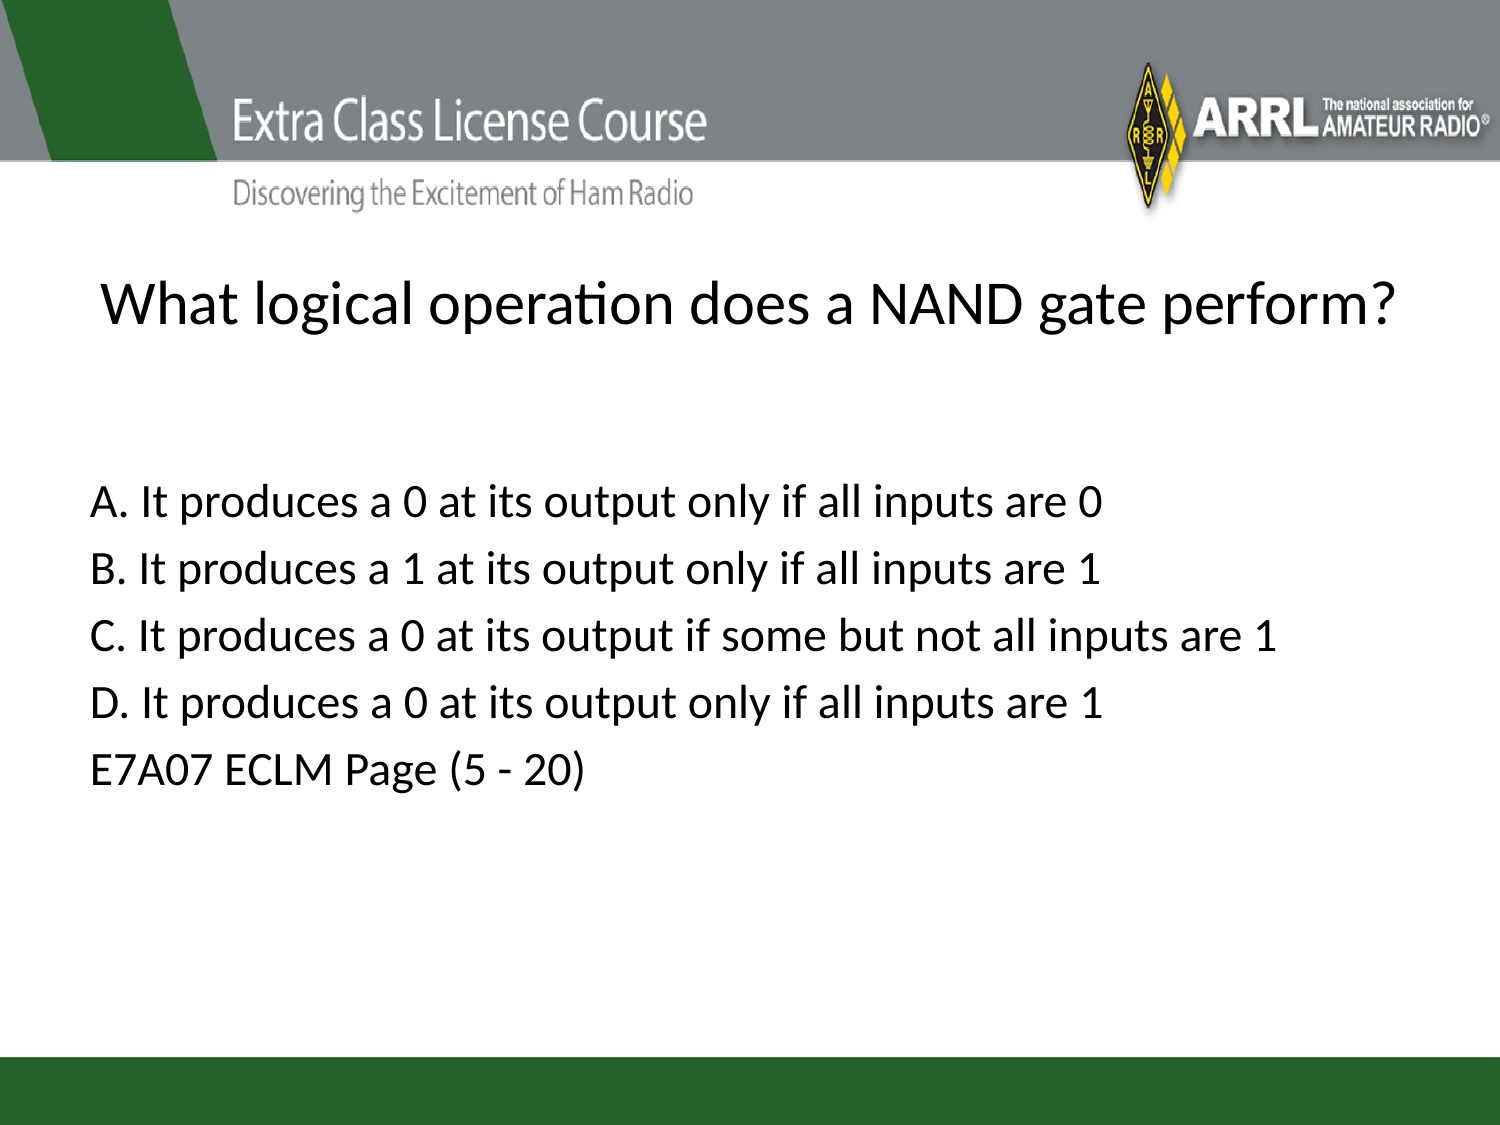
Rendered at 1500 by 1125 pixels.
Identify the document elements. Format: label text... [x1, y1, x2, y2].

title What logical operation does a NAND gate perform? [75, 254, 1425, 435]
list A. It produces a 0 at its output only if all inputs are 0 B. It produces a 1 at its output only if all inputs are 1 C. It produces a 0 at its output if some but not all inputs are 1 D. It produces a 0 at its output only if all inputs are 1 E7A07 ECLM Page (5 - 20) [75, 462, 1425, 980]
picture [0, 0, 1500, 1125]
